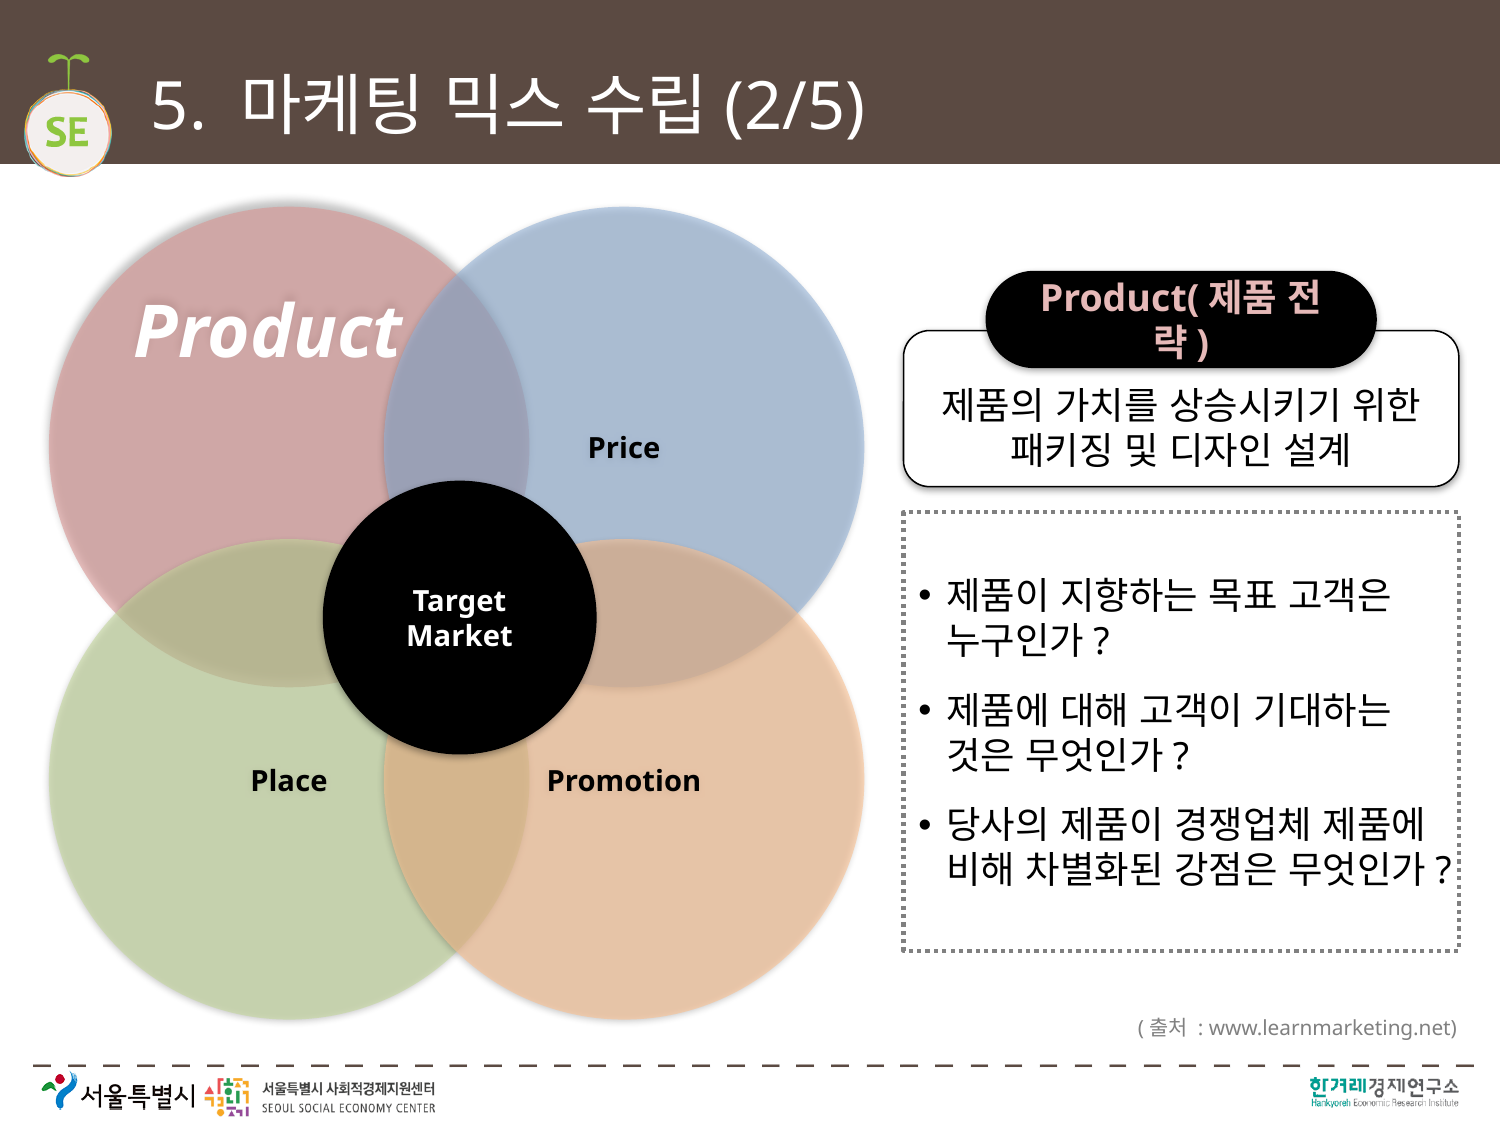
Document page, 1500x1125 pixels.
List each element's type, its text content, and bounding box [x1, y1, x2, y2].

text_box Place [48, 538, 452, 1021]
text_box Promotion [383, 538, 866, 1021]
title 5. 마케팅 믹스 수립(2/5) [135, 45, 1463, 161]
text_box Price [383, 205, 866, 612]
text_box 제품의 가치를 상승시키기 위한 패키징 및 디자인 설계 [902, 329, 1460, 488]
text_box Target Market [322, 479, 598, 756]
text_box Product [48, 205, 455, 612]
text_box (출처 : www.learnmarketing.net) [1123, 1006, 1472, 1047]
text_box 제품이 지향하는 목표 고객은 누구인가? 제품에 대해 고객이 기대하는 것은 무엇인가? 당사의 제품이 경쟁업체 제품에 비해 차별화된 강점은 무엇인가? [901, 510, 1461, 953]
picture [0, 0, 1500, 1125]
text_box Product(제품 전략) [985, 270, 1377, 369]
